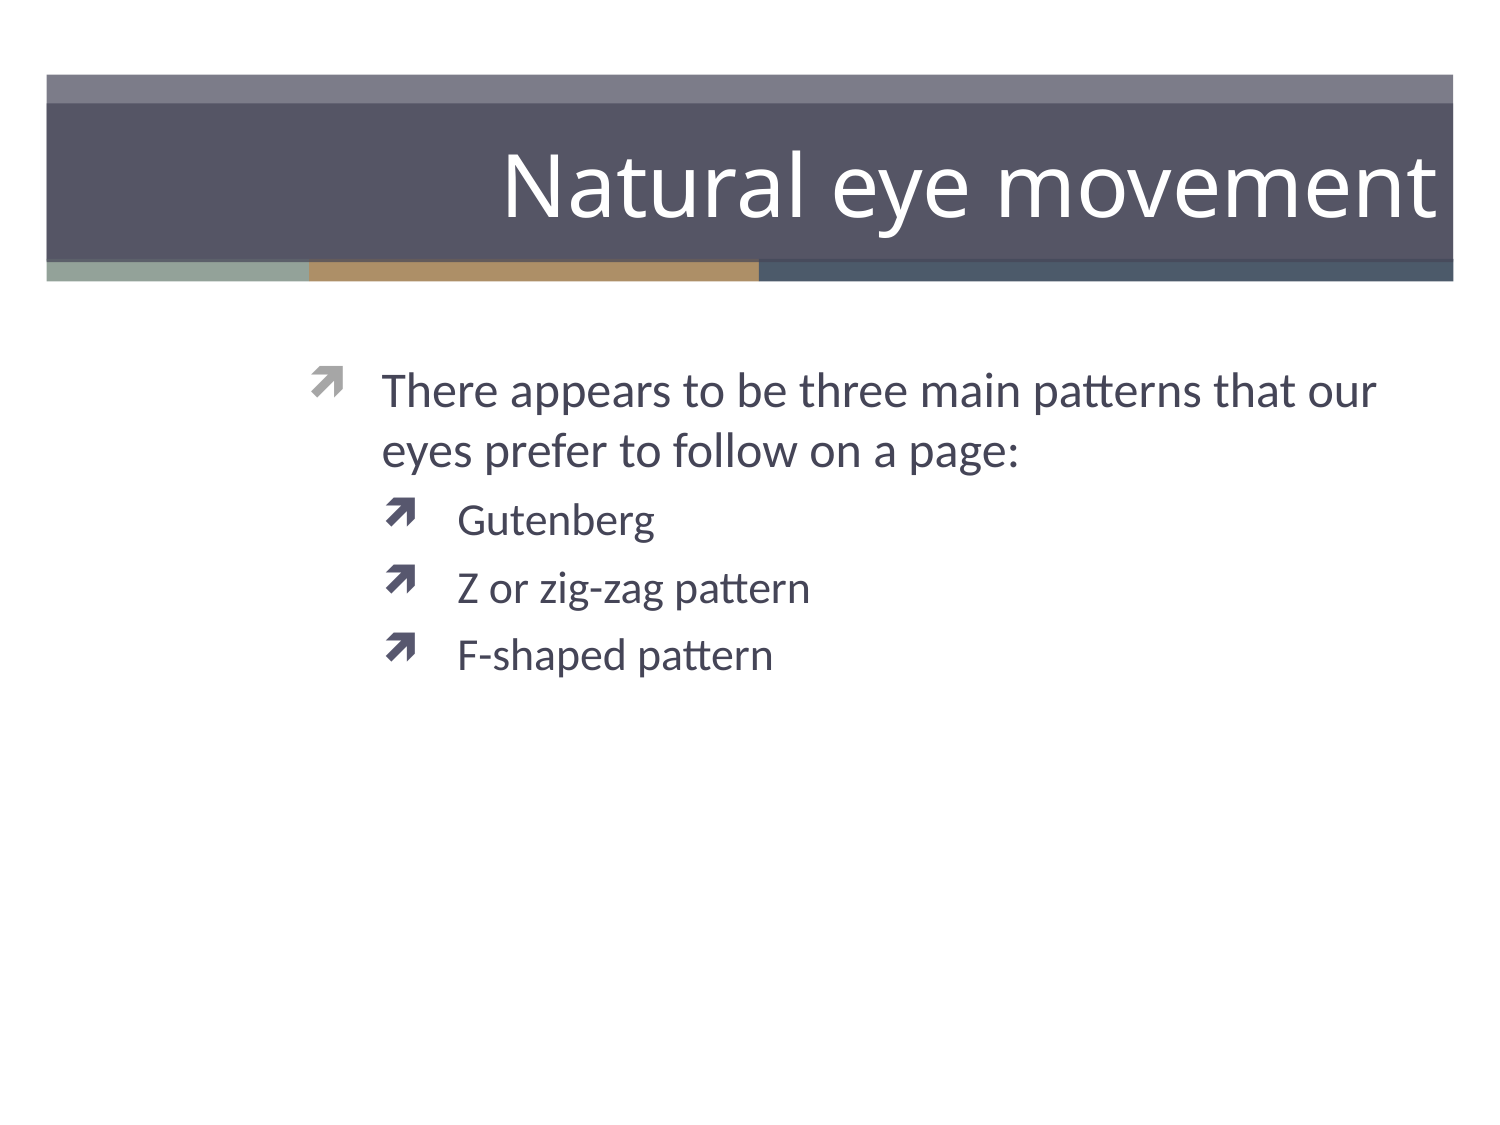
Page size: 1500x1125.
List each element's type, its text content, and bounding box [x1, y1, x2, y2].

list There appears to be three main patterns that our eyes prefer to follow on a page: Gutenberg Z or zig-zag pattern F-shaped pattern [292, 350, 1454, 1005]
title Natural eye movement [46, 103, 1454, 263]
